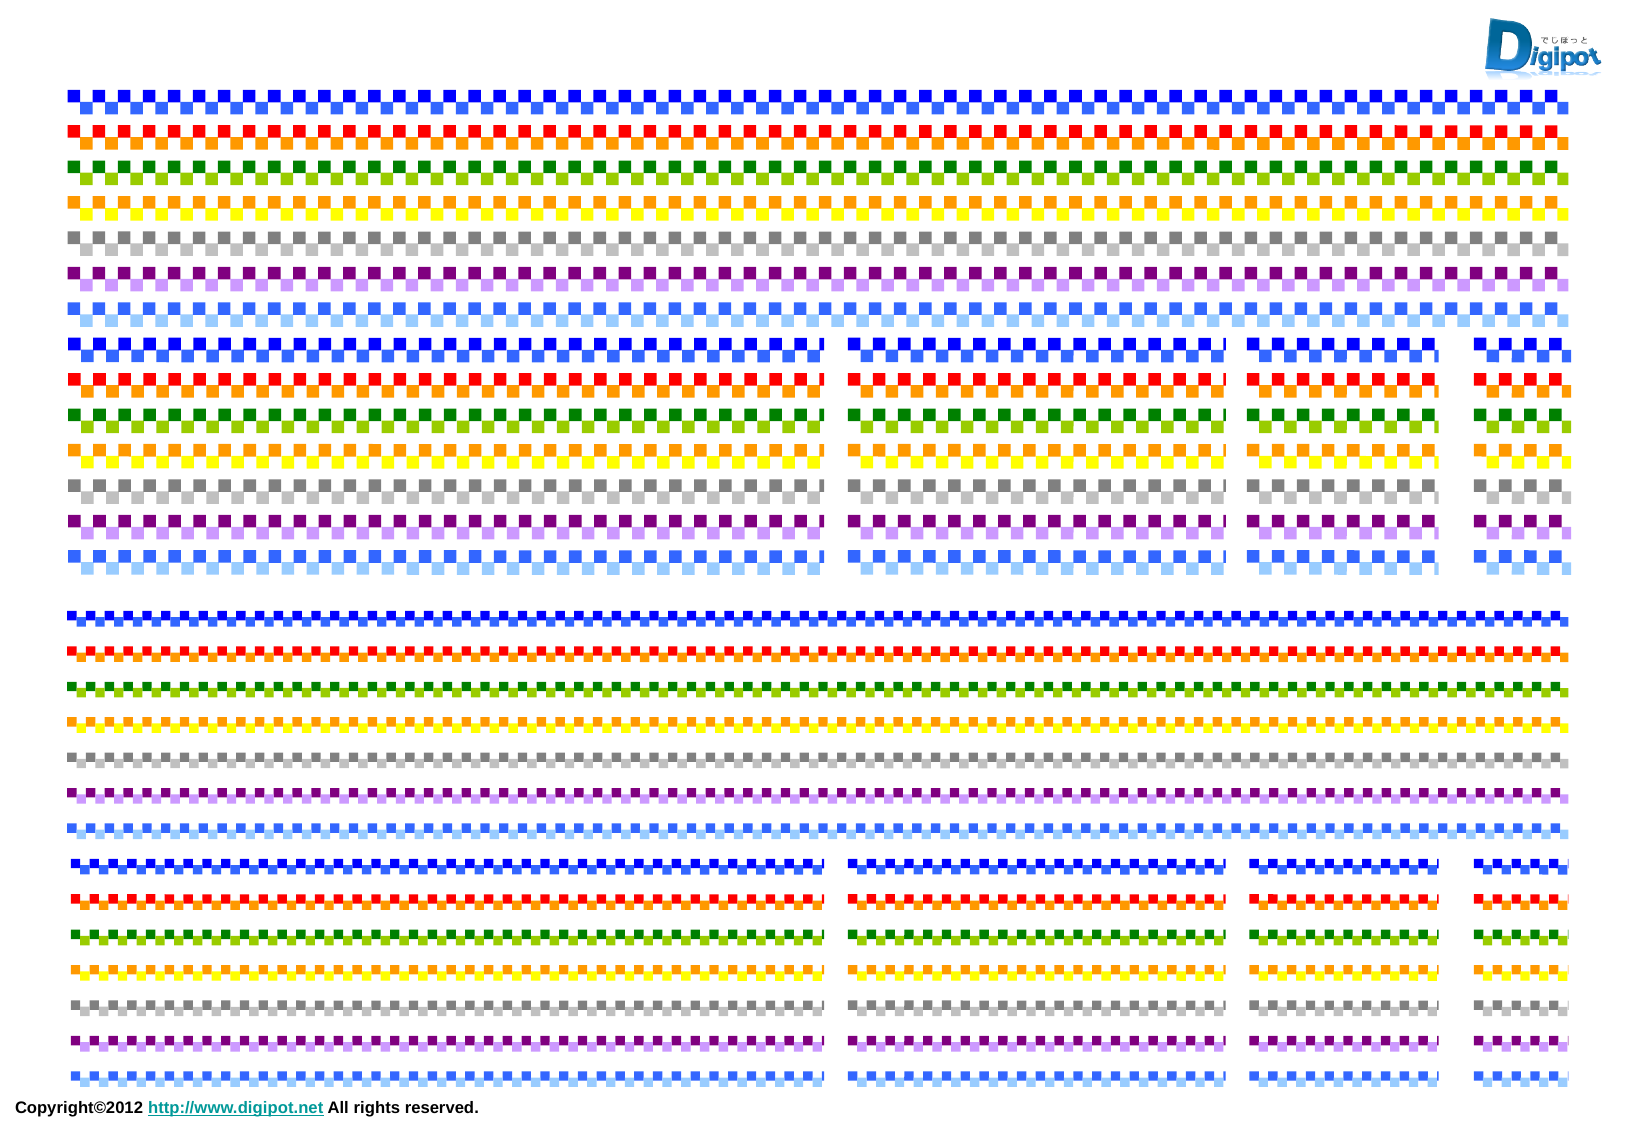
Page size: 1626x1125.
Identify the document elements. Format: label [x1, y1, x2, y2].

text_box [1473, 898, 1569, 906]
text_box [70, 969, 825, 976]
text_box [70, 934, 825, 941]
text_box [847, 556, 1227, 569]
text_box [1246, 379, 1439, 392]
text_box [67, 686, 1569, 693]
text_box [68, 343, 825, 356]
text_box [70, 863, 825, 870]
text_box [1246, 521, 1439, 534]
text_box [68, 556, 825, 569]
text_box [1246, 485, 1439, 498]
text_box [847, 450, 1227, 463]
text_box [1473, 934, 1569, 941]
text_box [1473, 485, 1572, 498]
text_box [1246, 414, 1439, 427]
text_box [847, 1040, 1226, 1047]
text_box [1249, 934, 1439, 941]
text_box [1246, 556, 1439, 569]
text_box [67, 202, 1569, 215]
text_box [1249, 1075, 1439, 1083]
text_box [1473, 450, 1572, 463]
text_box [67, 615, 1569, 622]
text_box [1249, 969, 1439, 976]
text_box [1249, 863, 1439, 870]
text_box [1473, 1005, 1569, 1012]
text_box [67, 131, 1569, 144]
text_box [67, 308, 1569, 321]
text_box [68, 414, 825, 427]
text_box [67, 792, 1569, 799]
text_box [68, 379, 825, 392]
text_box [1473, 343, 1572, 356]
text_box [68, 521, 825, 534]
text_box [1473, 521, 1572, 534]
text_box [70, 1040, 825, 1047]
text_box [1473, 863, 1569, 870]
text_box [847, 343, 1227, 356]
text_box [847, 898, 1226, 906]
text_box [67, 757, 1569, 764]
text_box [67, 273, 1569, 286]
text_box [847, 379, 1227, 392]
text_box [1473, 1075, 1569, 1083]
text_box [847, 485, 1227, 498]
text_box [1249, 1005, 1439, 1012]
text_box [847, 1005, 1226, 1012]
text_box [1473, 414, 1572, 427]
text_box [70, 1005, 825, 1012]
text_box [1246, 343, 1439, 356]
text_box [1473, 556, 1572, 569]
text_box [1473, 379, 1572, 392]
text_box [70, 898, 825, 906]
text_box [847, 414, 1227, 427]
picture [1485, 18, 1602, 82]
text_box [847, 1075, 1226, 1083]
text_box [67, 237, 1569, 250]
text_box [67, 96, 1569, 109]
text_box [67, 721, 1569, 729]
text_box [1246, 450, 1439, 463]
text_box [847, 969, 1226, 976]
text_box [67, 828, 1569, 835]
text_box [67, 650, 1569, 658]
text_box [1473, 1040, 1569, 1047]
text_box [847, 863, 1226, 870]
text_box [847, 521, 1227, 534]
text_box [1249, 1040, 1439, 1047]
text_box [67, 166, 1569, 179]
text_box [68, 485, 825, 498]
text_box [847, 934, 1226, 941]
text_box [70, 1075, 825, 1083]
text_box [68, 450, 825, 463]
text_box [1473, 969, 1569, 976]
text_box [1249, 898, 1439, 906]
